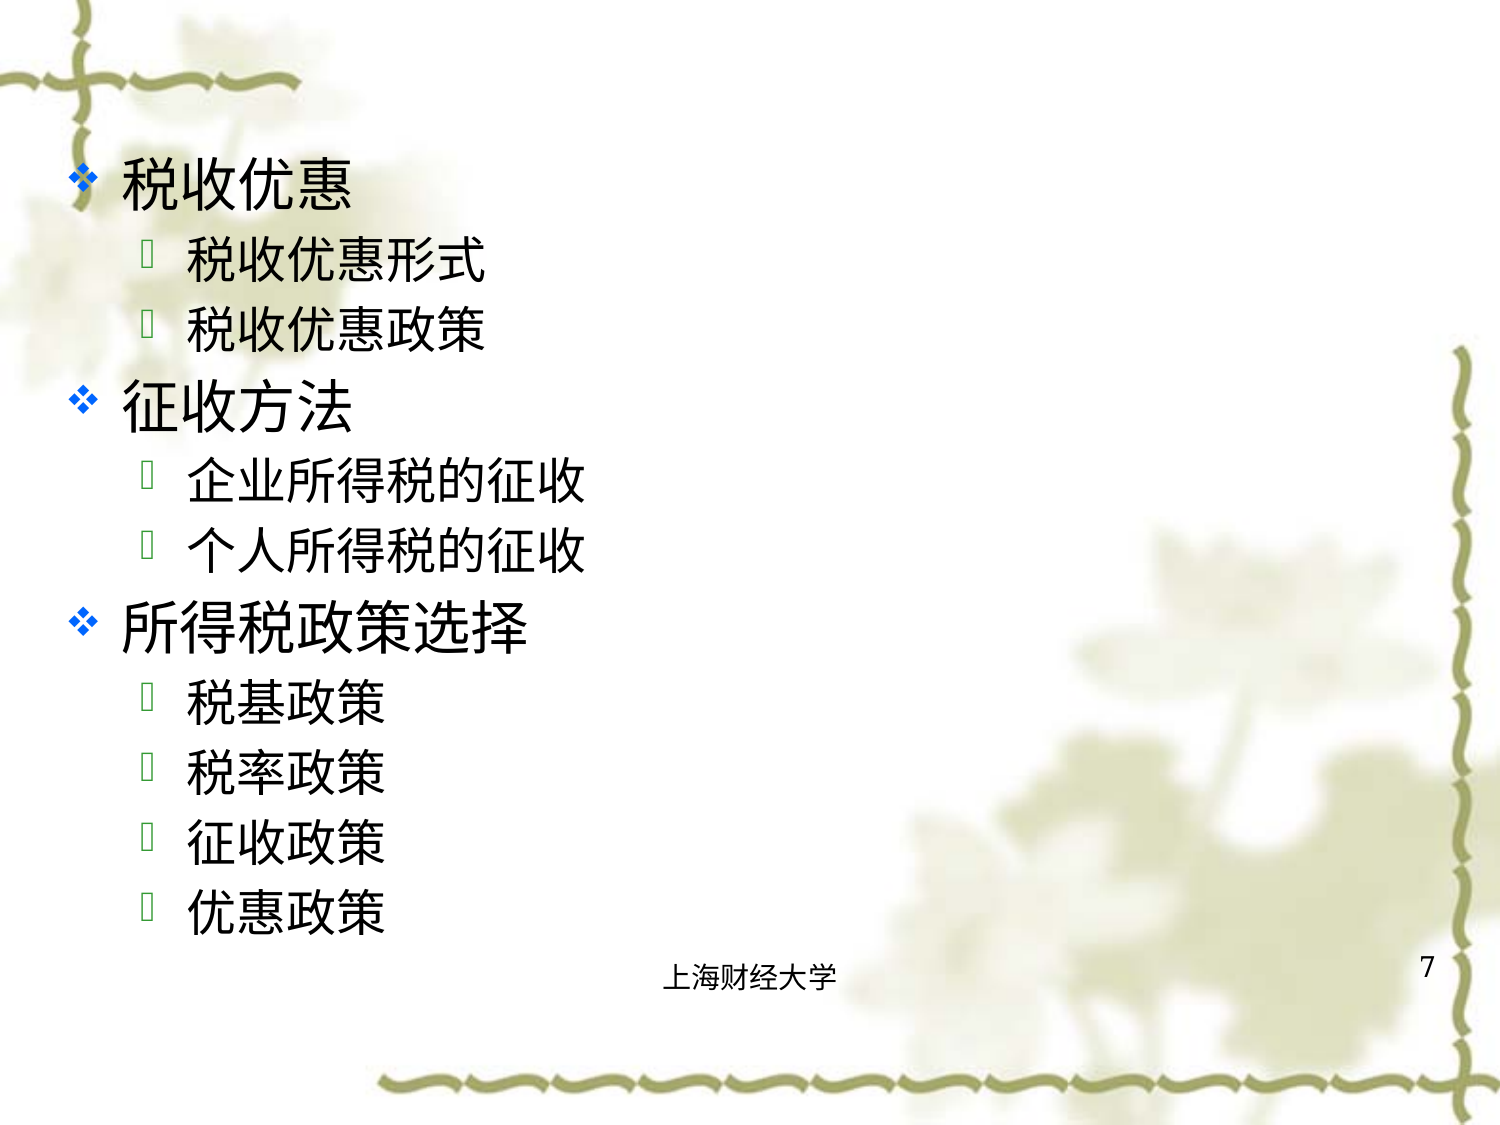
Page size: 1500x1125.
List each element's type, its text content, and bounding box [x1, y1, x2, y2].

footer 上海财经大学 [512, 952, 988, 1066]
picture [0, 0, 1500, 1125]
slide_number 7 [1074, 940, 1451, 1066]
list 税收优惠 税收优惠形式 税收优惠政策 征收方法 企业所得税的征收 个人所得税的征收 所得税政策选择 税基政策 税率政策 征收政策 优惠政策 [49, 140, 1452, 963]
